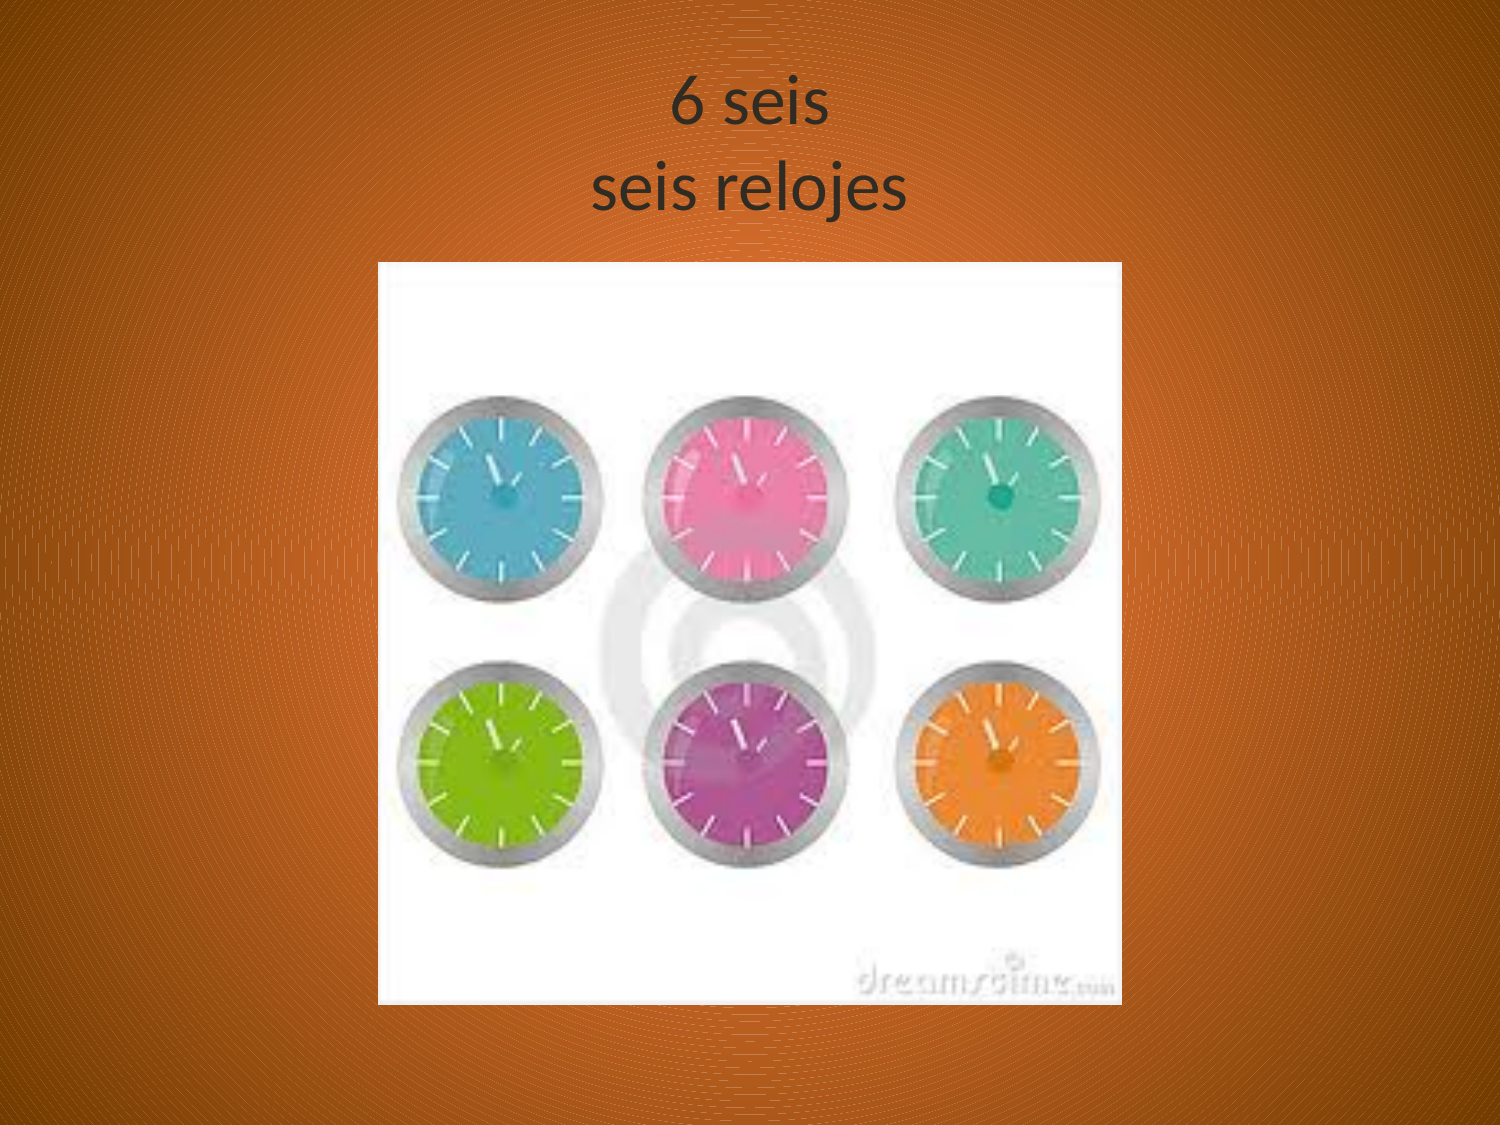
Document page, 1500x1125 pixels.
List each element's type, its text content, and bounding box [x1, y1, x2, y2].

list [74, 262, 1426, 1006]
title 6 seis seis relojes [75, 45, 1425, 233]
